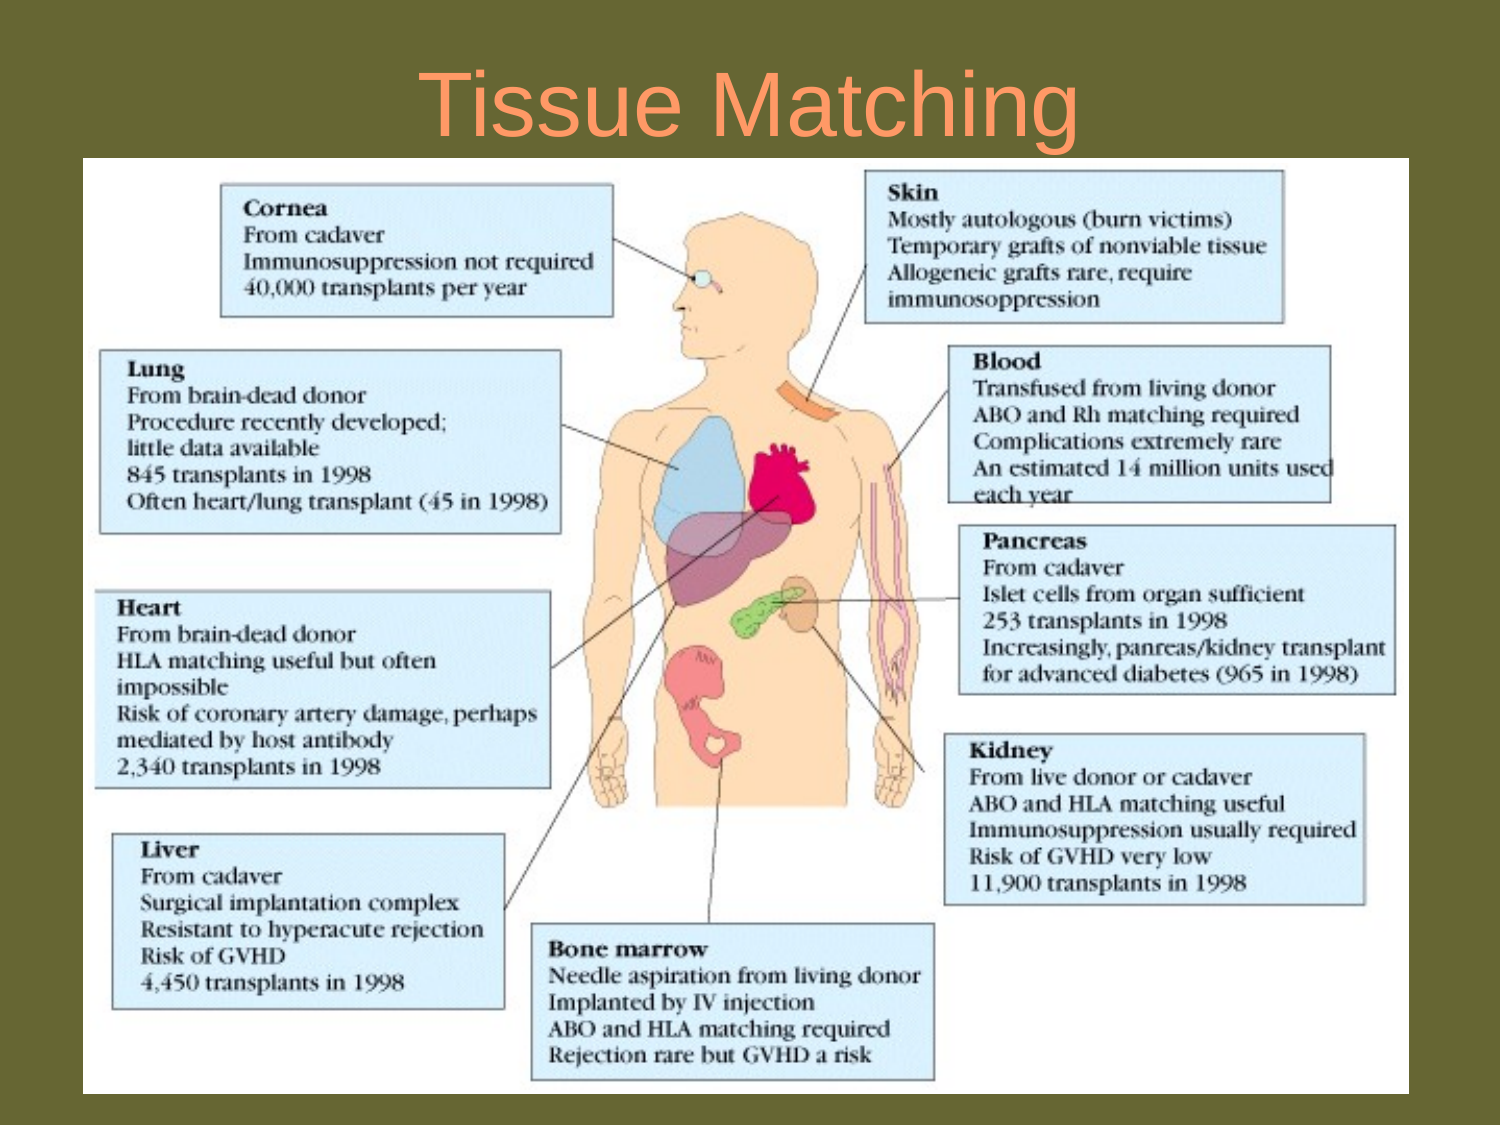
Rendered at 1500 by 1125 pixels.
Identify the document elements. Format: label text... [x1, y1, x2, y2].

picture [87, 162, 1405, 1091]
text_box Tissue Matching [402, 37, 1098, 160]
